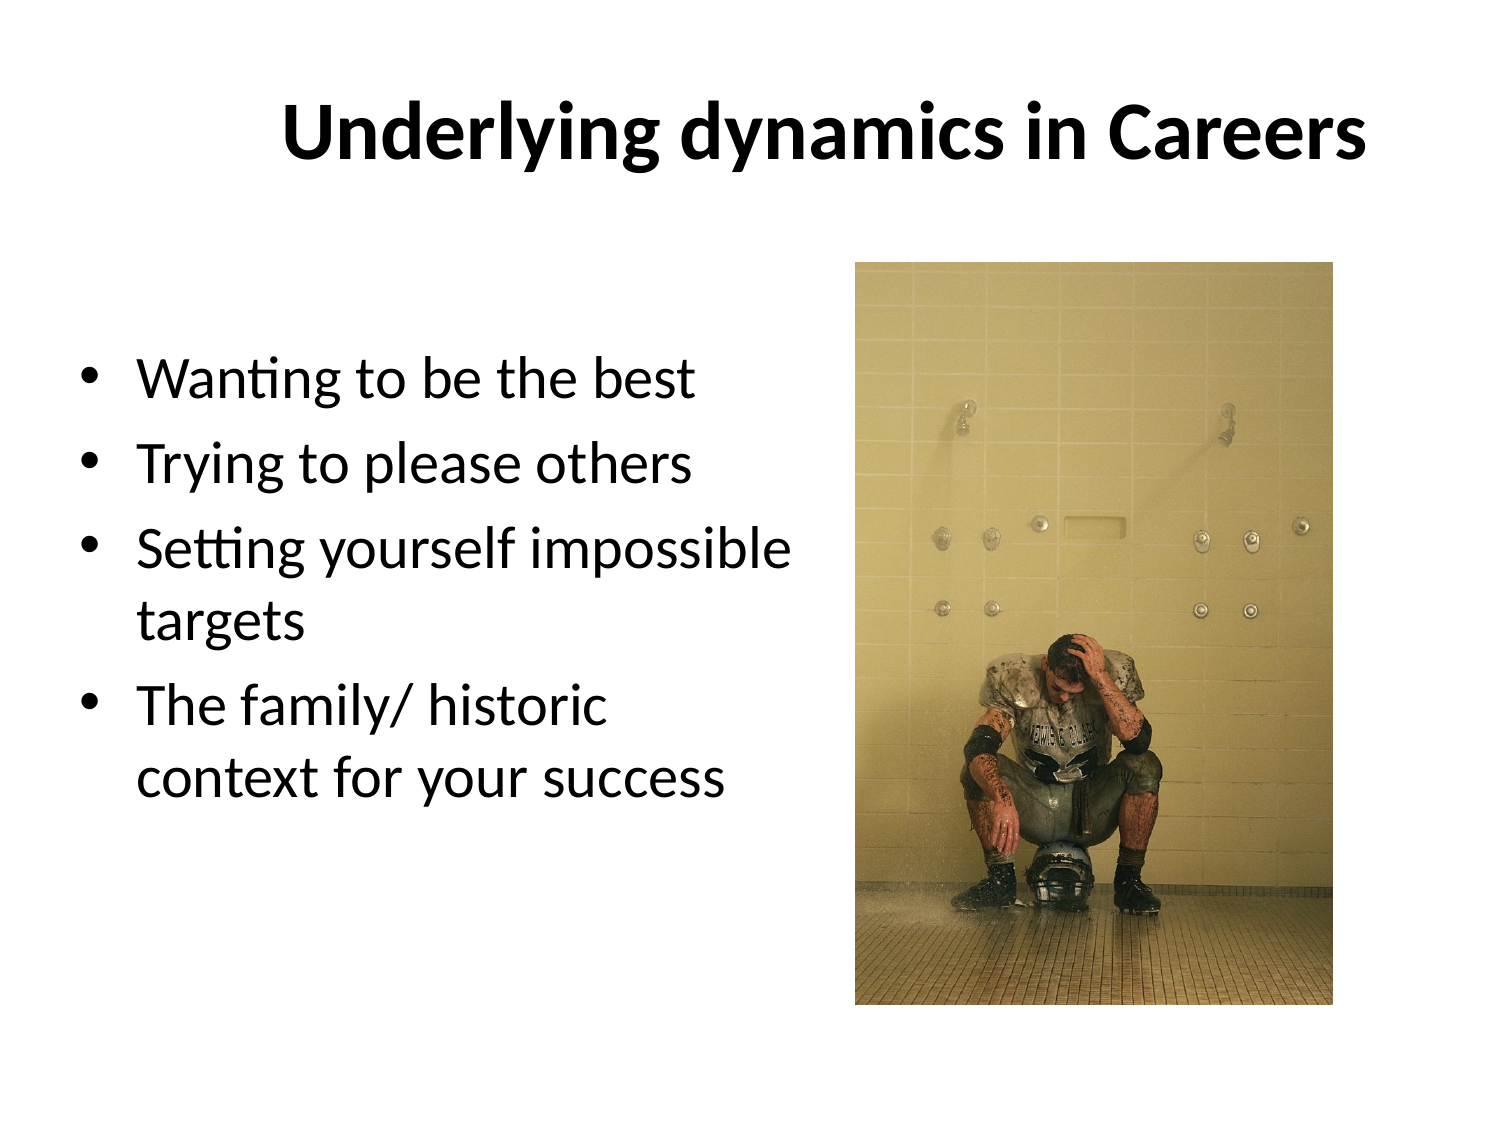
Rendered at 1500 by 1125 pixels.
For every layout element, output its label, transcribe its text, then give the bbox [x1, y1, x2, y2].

list Wanting to be the best Trying to please others Setting yourself impossible targets The family/ historic context for your success [64, 331, 819, 1006]
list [855, 262, 1333, 1006]
title Underlying dynamics in Careers [75, 45, 1425, 233]
